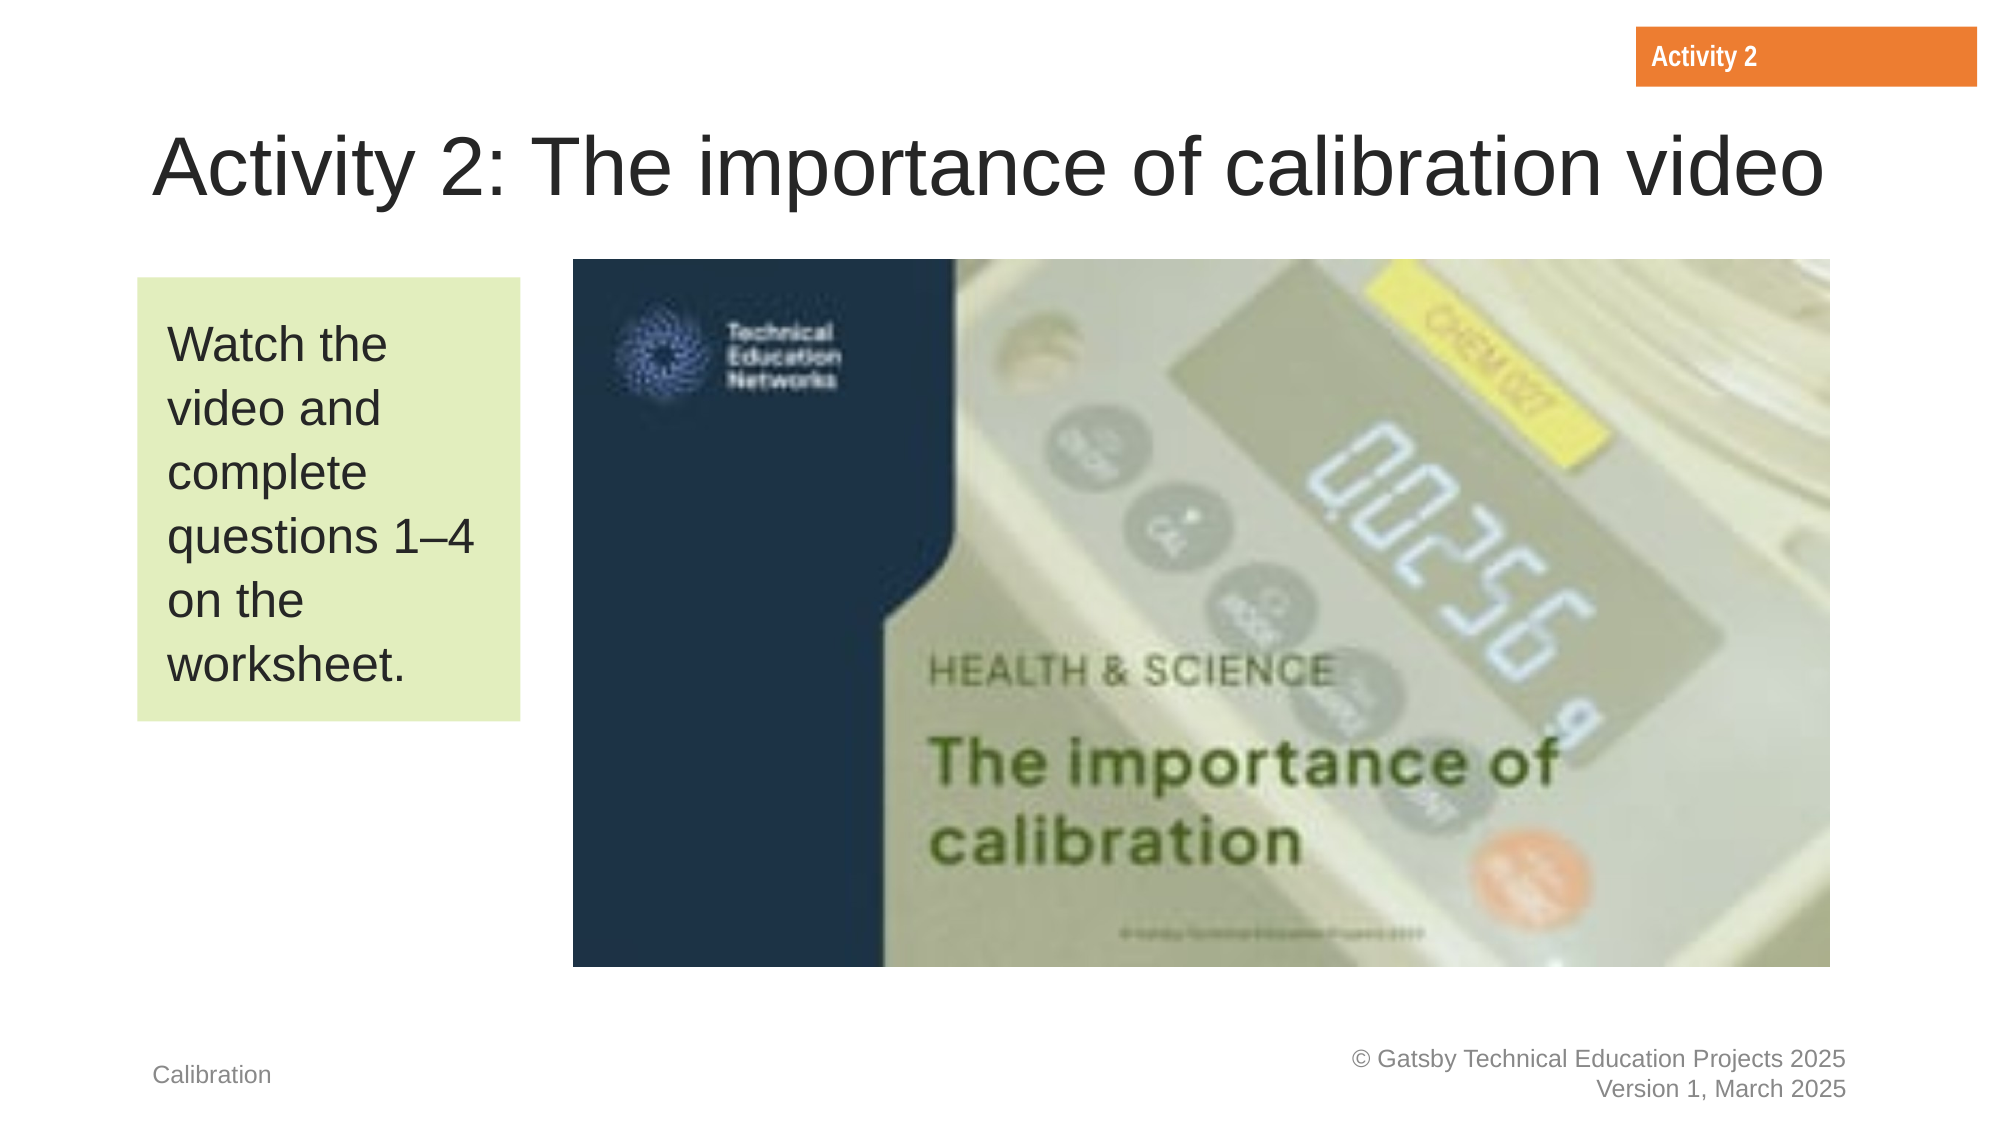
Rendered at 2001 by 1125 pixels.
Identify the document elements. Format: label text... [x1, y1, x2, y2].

list Activity 2 [1636, 26, 1978, 87]
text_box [572, 258, 1831, 968]
title Activity 2: The importance of calibration video [137, 59, 1929, 278]
list Watch the video and complete questions 1–4 on the worksheet. [137, 277, 521, 722]
list Calibration [137, 1042, 829, 1103]
